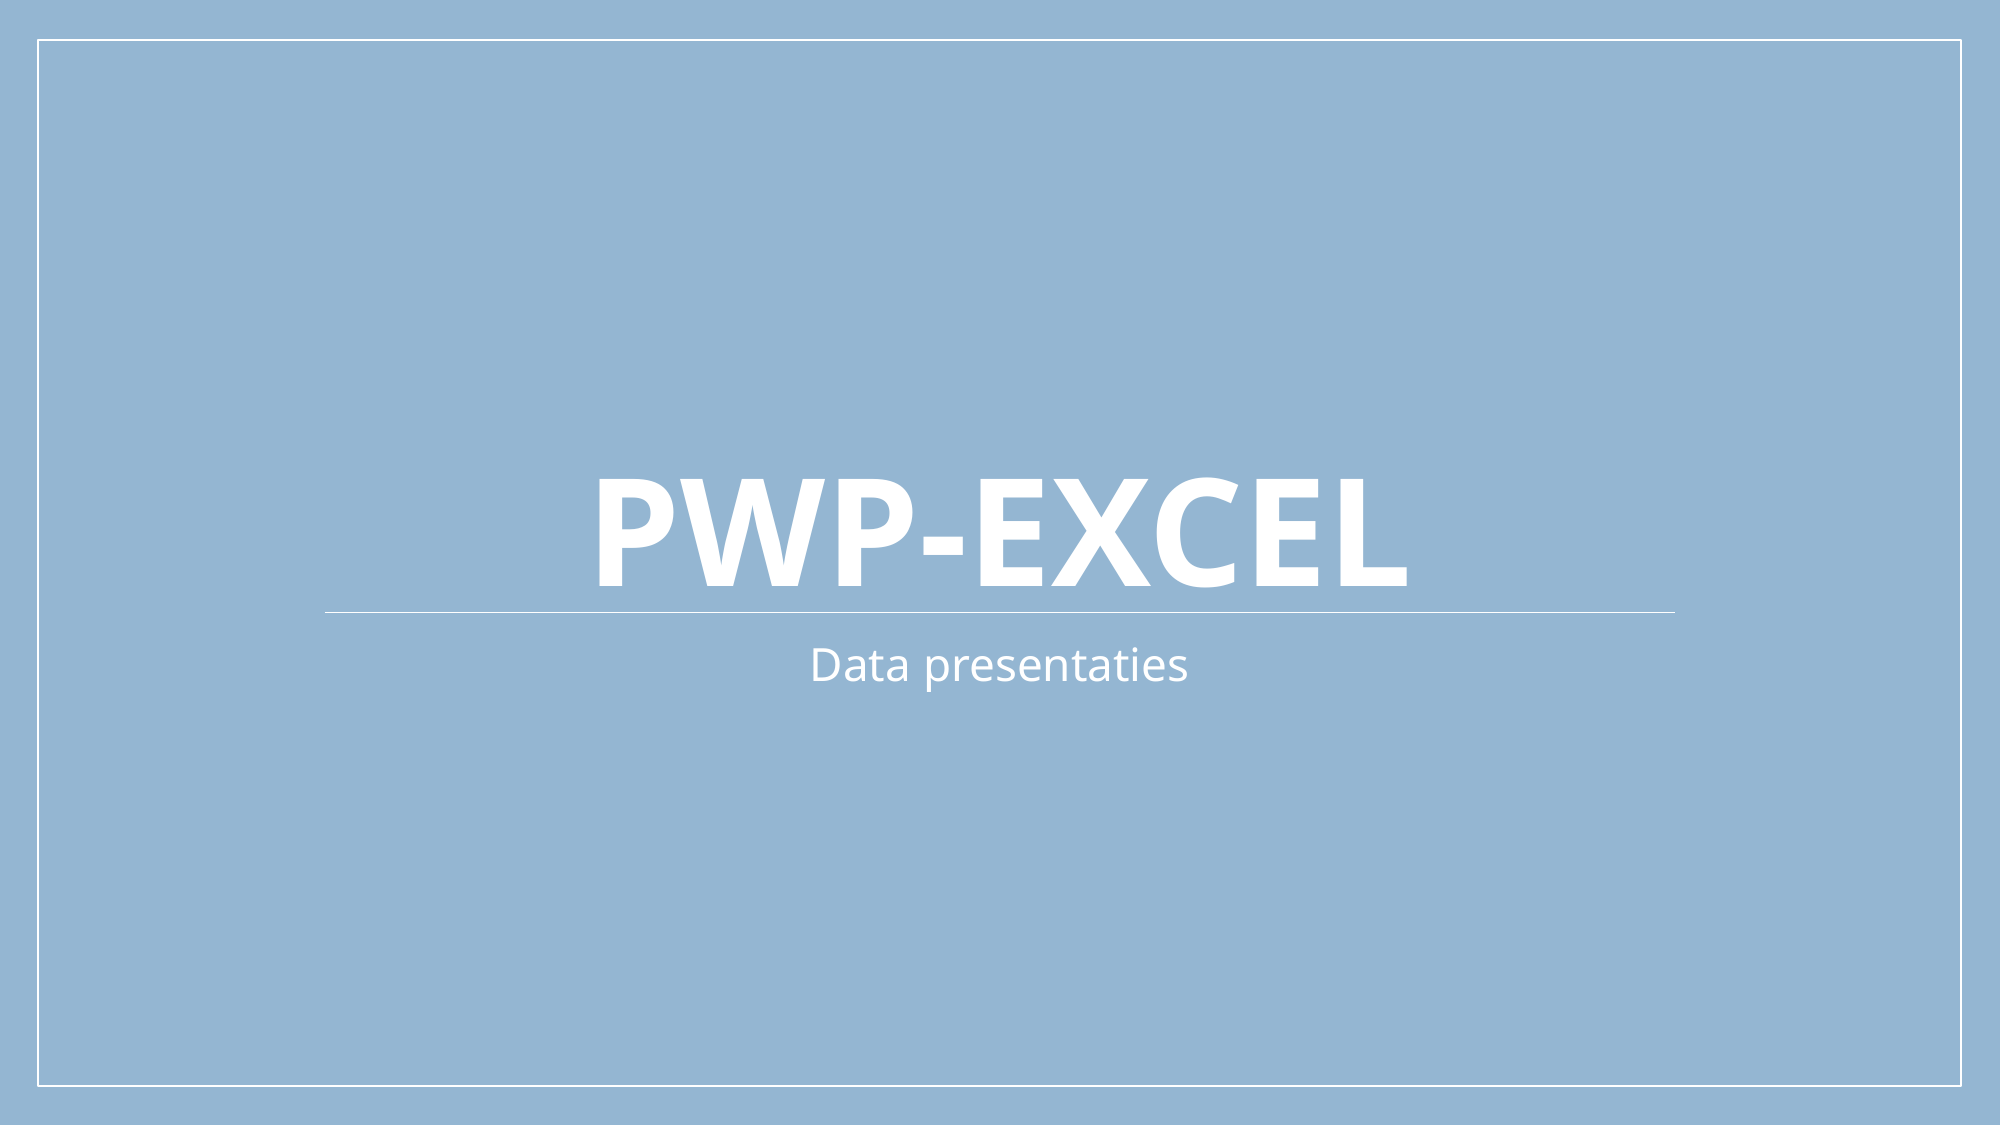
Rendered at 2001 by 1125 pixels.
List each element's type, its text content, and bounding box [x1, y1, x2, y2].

subtitle Data presentaties [280, 634, 1719, 863]
title PWP-Excel [182, 144, 1818, 625]
